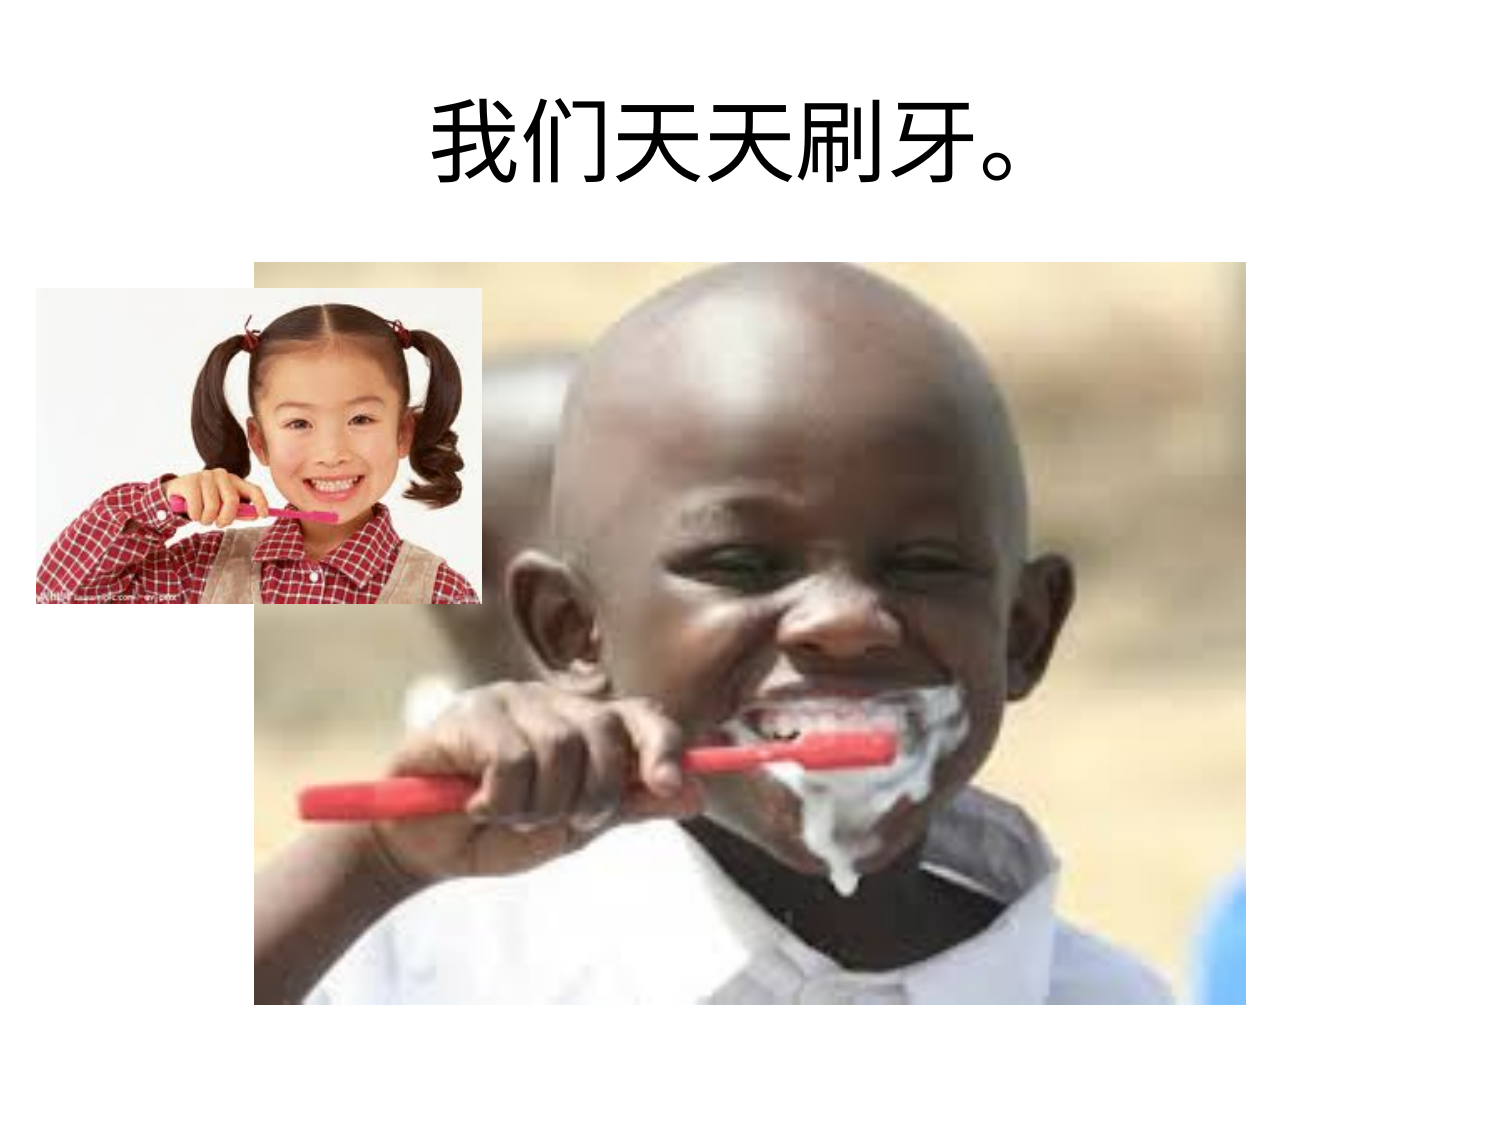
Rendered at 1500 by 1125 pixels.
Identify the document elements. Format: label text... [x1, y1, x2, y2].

title 我们天天刷牙。 [75, 45, 1425, 233]
picture [36, 288, 482, 604]
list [74, 262, 1426, 1006]
